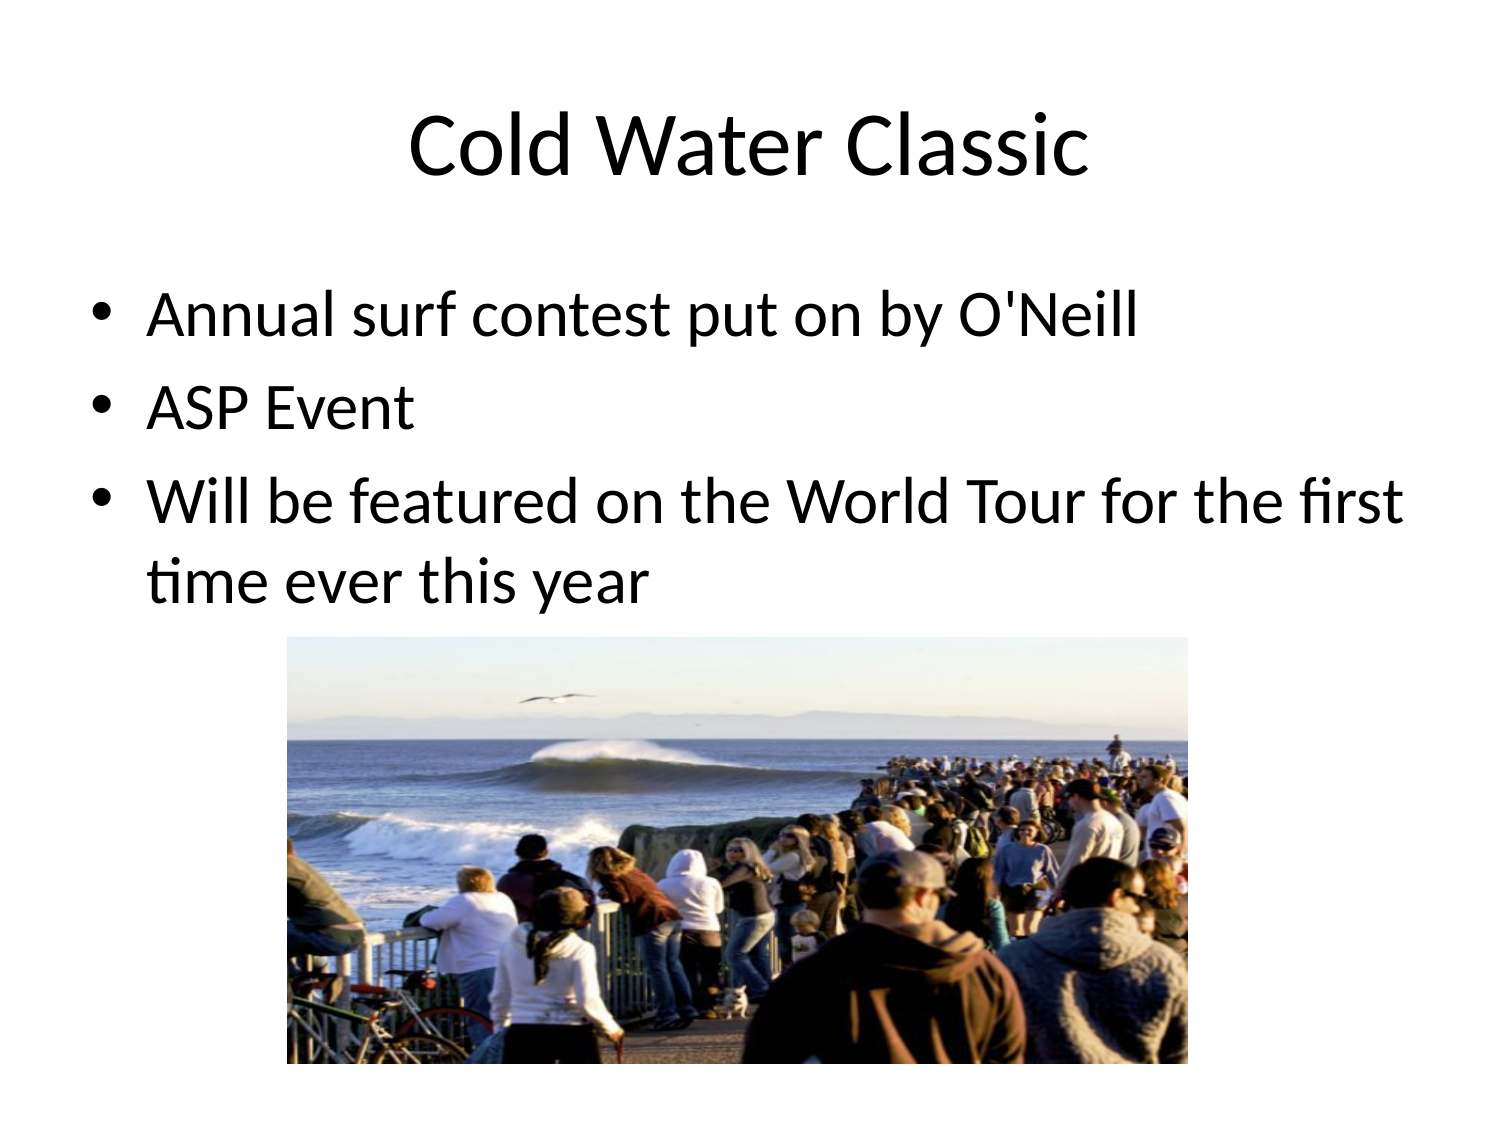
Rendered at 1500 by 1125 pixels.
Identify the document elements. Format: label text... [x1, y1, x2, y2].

picture [287, 637, 1188, 1065]
list Annual surf contest put on by O'Neill ASP Event Will be featured on the World Tour for the first time ever this year [75, 262, 1425, 1005]
title Cold Water Classic [75, 45, 1425, 233]
